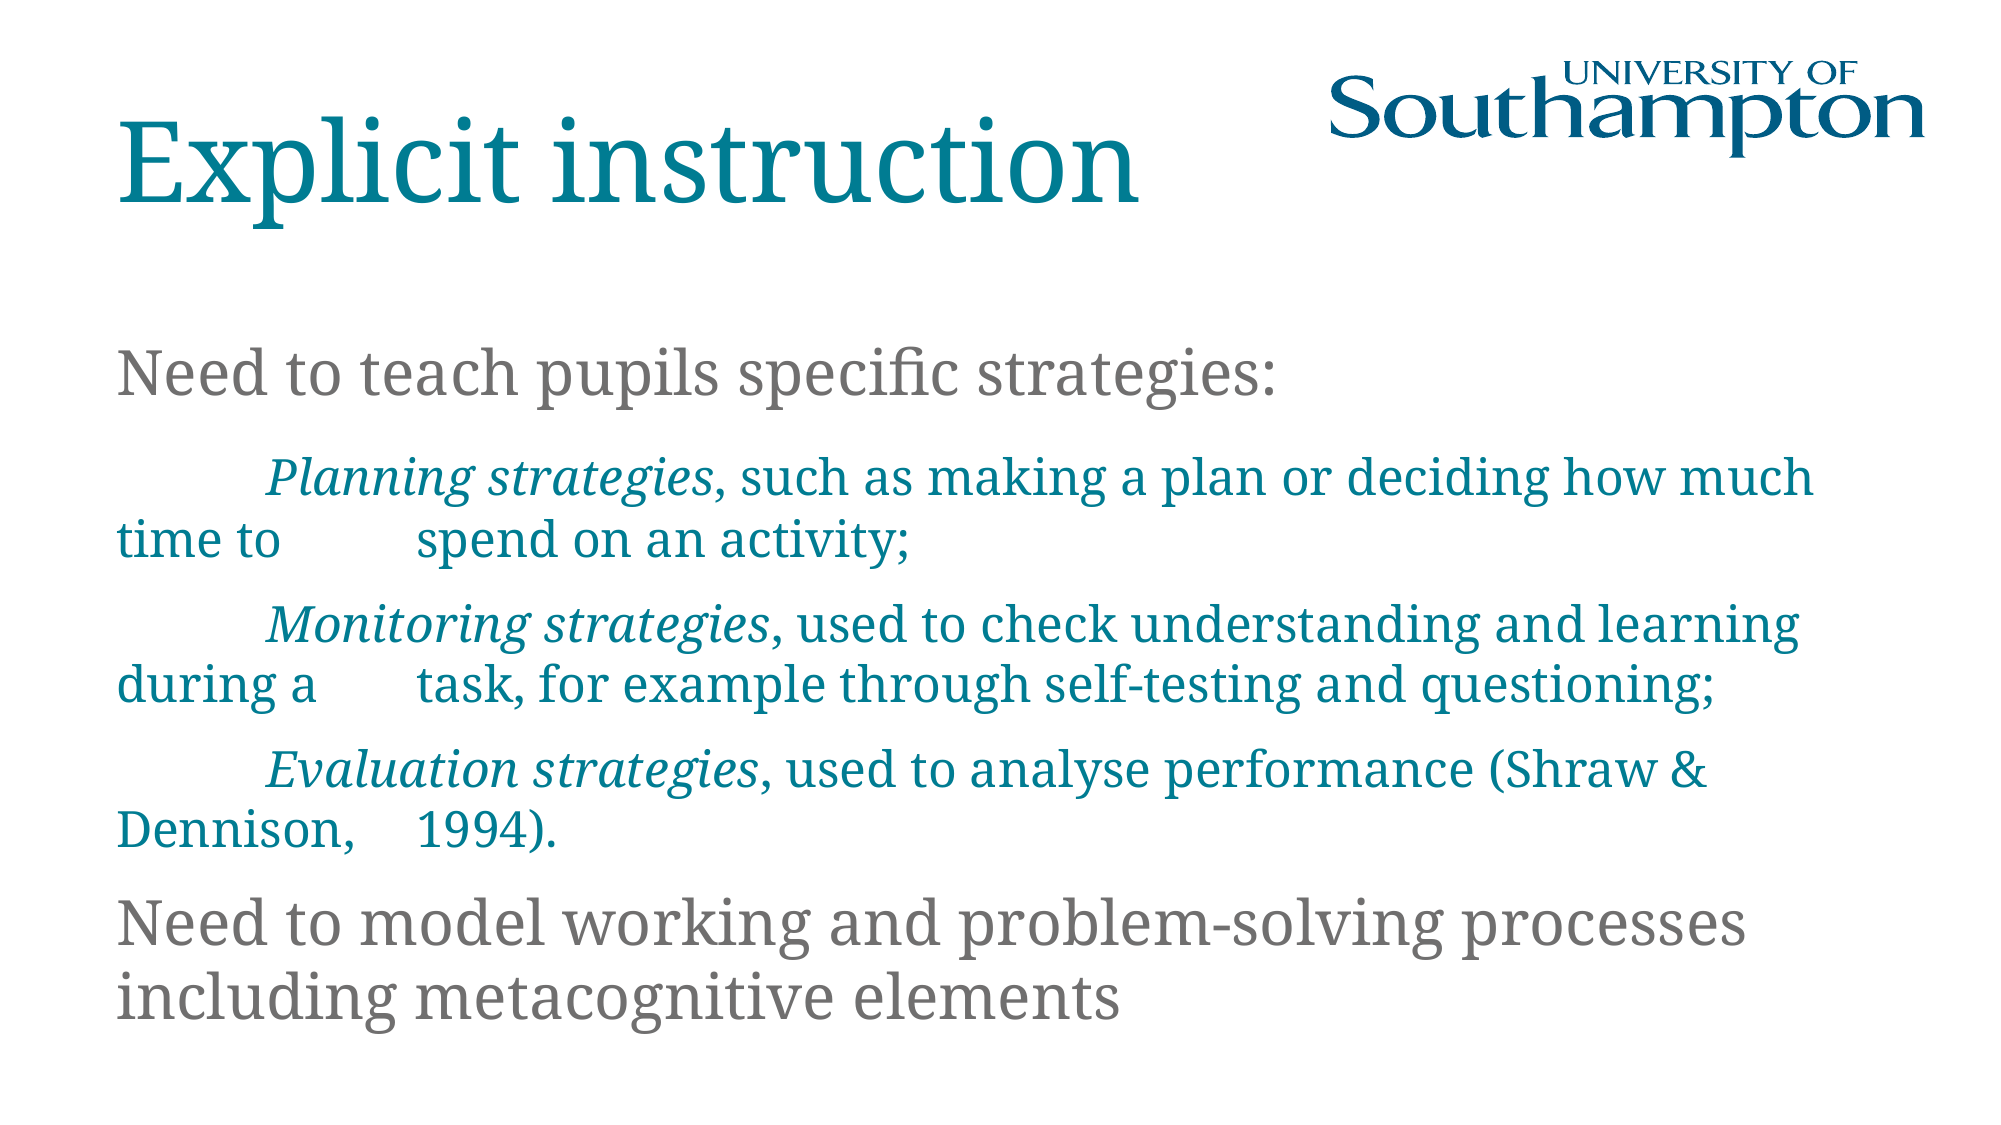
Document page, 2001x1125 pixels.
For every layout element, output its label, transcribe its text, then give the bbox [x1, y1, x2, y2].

title Explicit instruction [115, 110, 1912, 229]
list Need to teach pupils specific strategies: Planning strategies, such as making a plan or deciding how much time to spend on an activity; Monitoring strategies, used to check understanding and learning during a task, for example through self-testing and questioning; Evaluation strategies, used to analyse performance (Shraw & Dennison, 1994). Need to model working and problem-solving processes including metacognitive elements [115, 332, 1912, 924]
